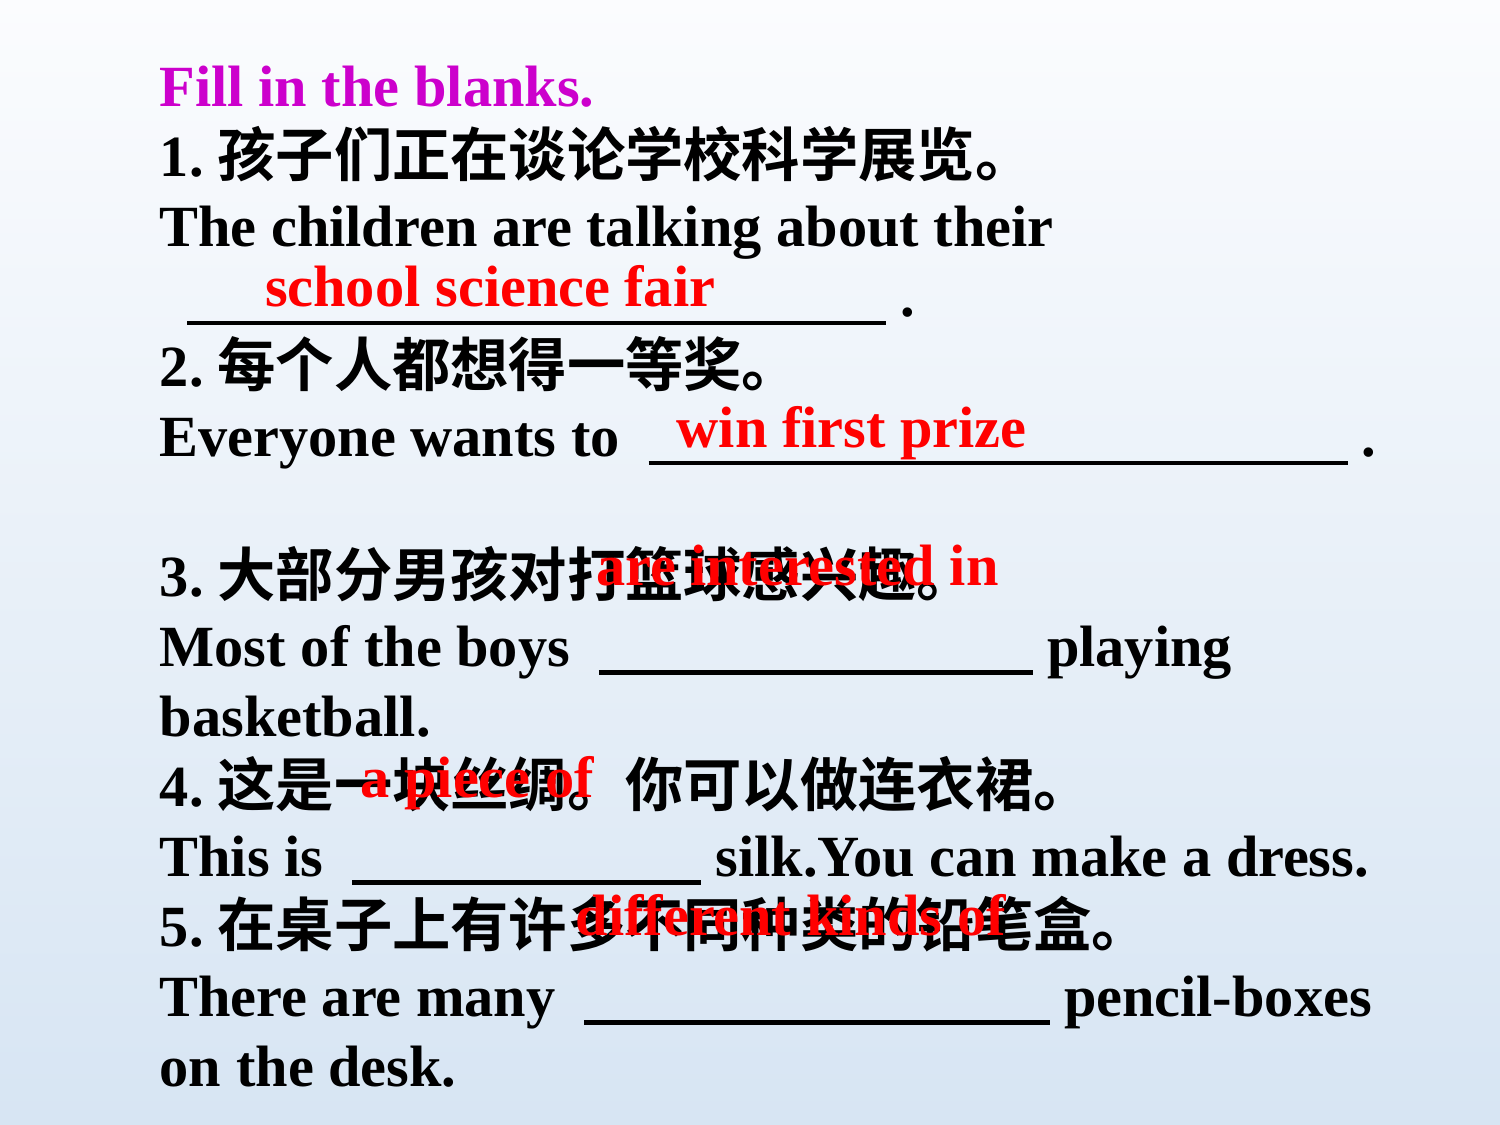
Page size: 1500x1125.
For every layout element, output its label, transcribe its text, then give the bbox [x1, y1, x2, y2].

text_box school science fair [250, 240, 731, 326]
text_box are interested in [581, 519, 1014, 605]
text_box different kinds of [560, 869, 1021, 955]
text_box win first prize [662, 381, 1042, 467]
text_box Fill in the blanks. 1.孩子们正在谈论学校科学展览。 The children are talking about their . 2.每个人都想得一等奖。 Everyone wants to . 3.大部分男孩对打篮球感兴趣。 Most of the boys playing basketball. 4.这是一块丝绸。你可以做连衣裙。 This is silk.You can make a dress. 5.在桌子上有许多不同种类的铅笔盒。 There are many pencil-boxes on the desk. [145, 40, 1390, 1125]
text_box a piece of [345, 731, 609, 817]
